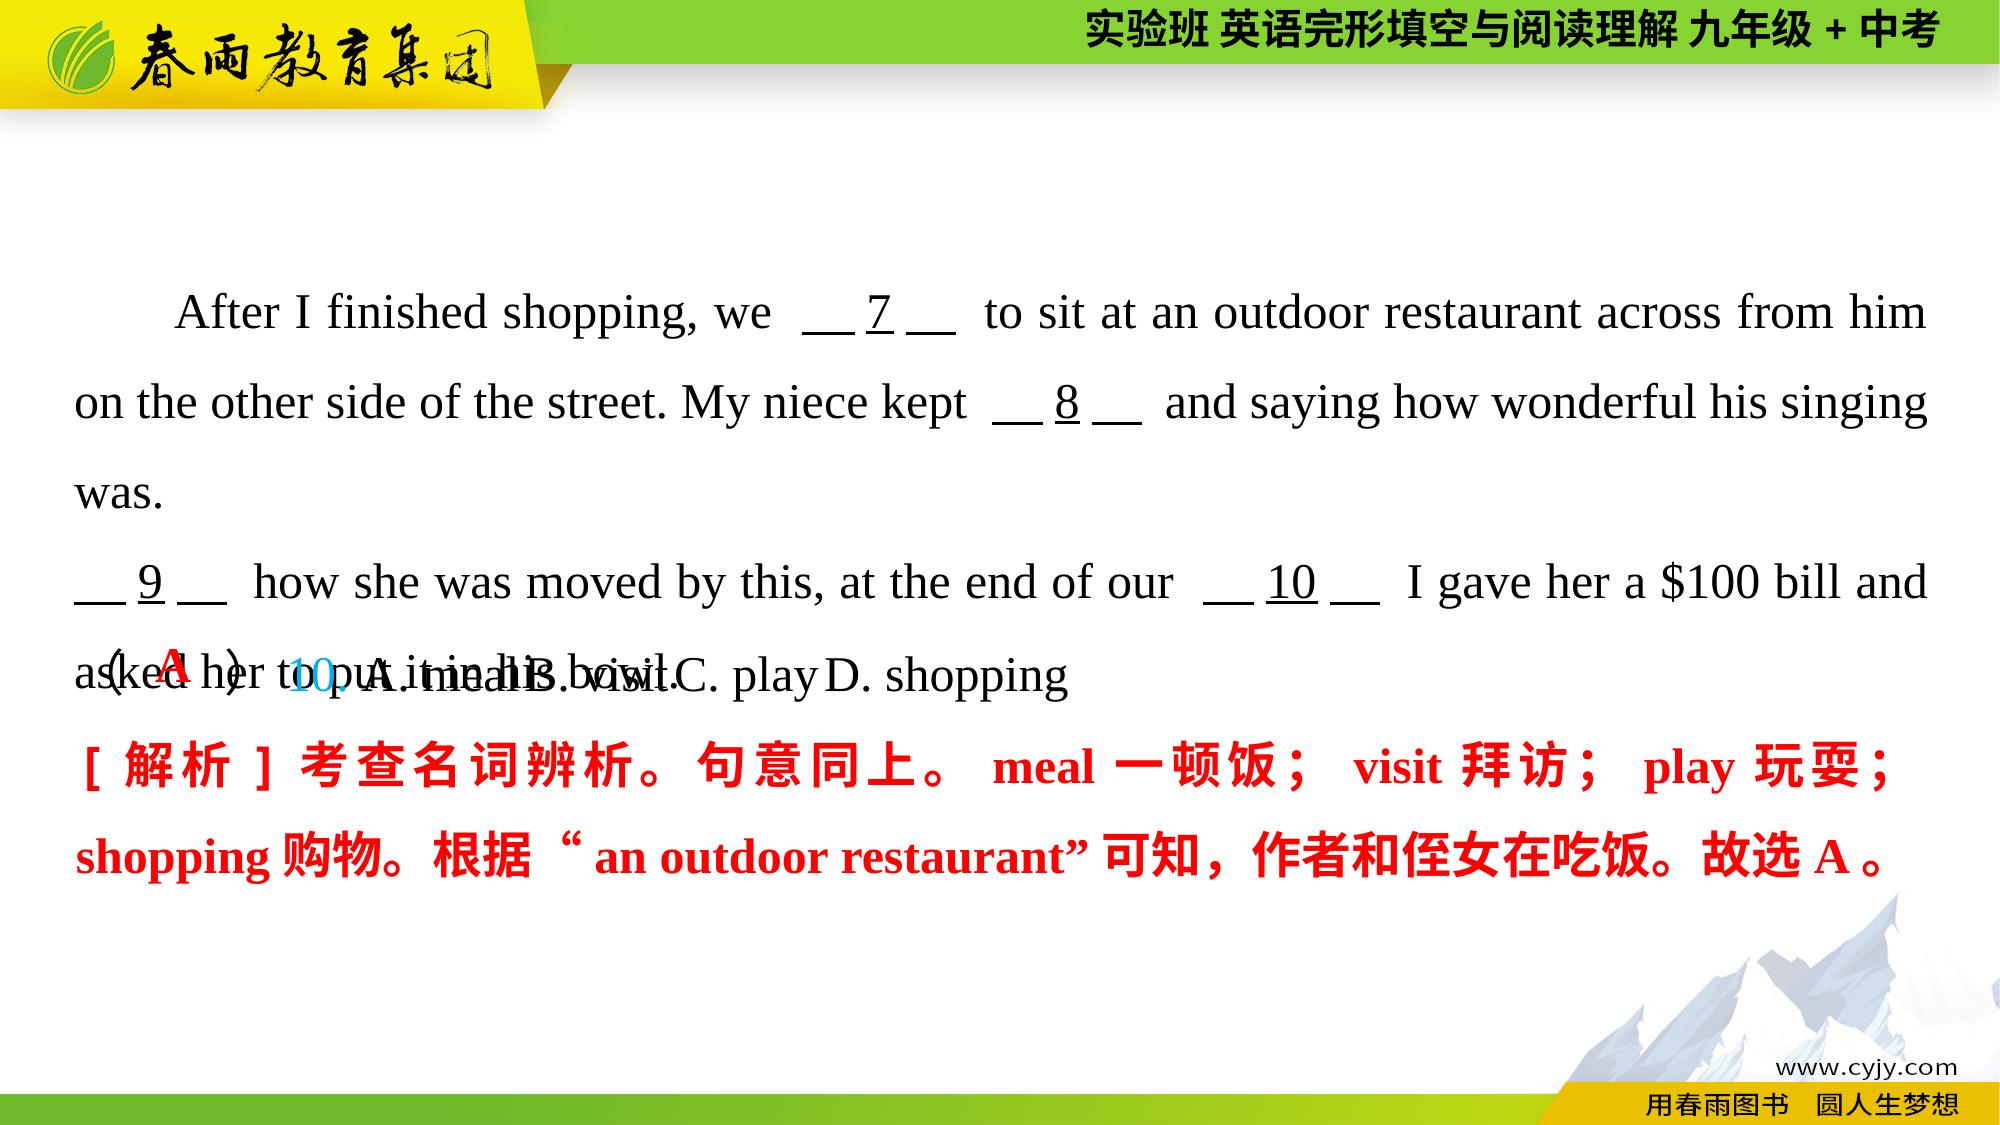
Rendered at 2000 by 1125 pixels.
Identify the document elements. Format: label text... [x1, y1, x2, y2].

text_box [解析]考查名词辨析。句意同上。meal一顿饭；visit拜访；play玩耍；shopping购物。根据“an outdoor restaurant”可知，作者和侄女在吃饭。故选A。 [60, 695, 1945, 891]
text_box （ ）10. A. meal B. visit C. play D. shopping [59, 604, 1944, 710]
list After I finished shopping, we 7 to sit at an outdoor restaurant across from him on the other side of the street. My niece kept 8 and saying how wonderful his singing was. 9 how she was moved by this, at the end of our 10 I gave her a $100 bill and asked her to put it in his bowl. [59, 240, 1944, 604]
picture [0, 0, 2000, 1125]
text_box A [140, 625, 206, 700]
